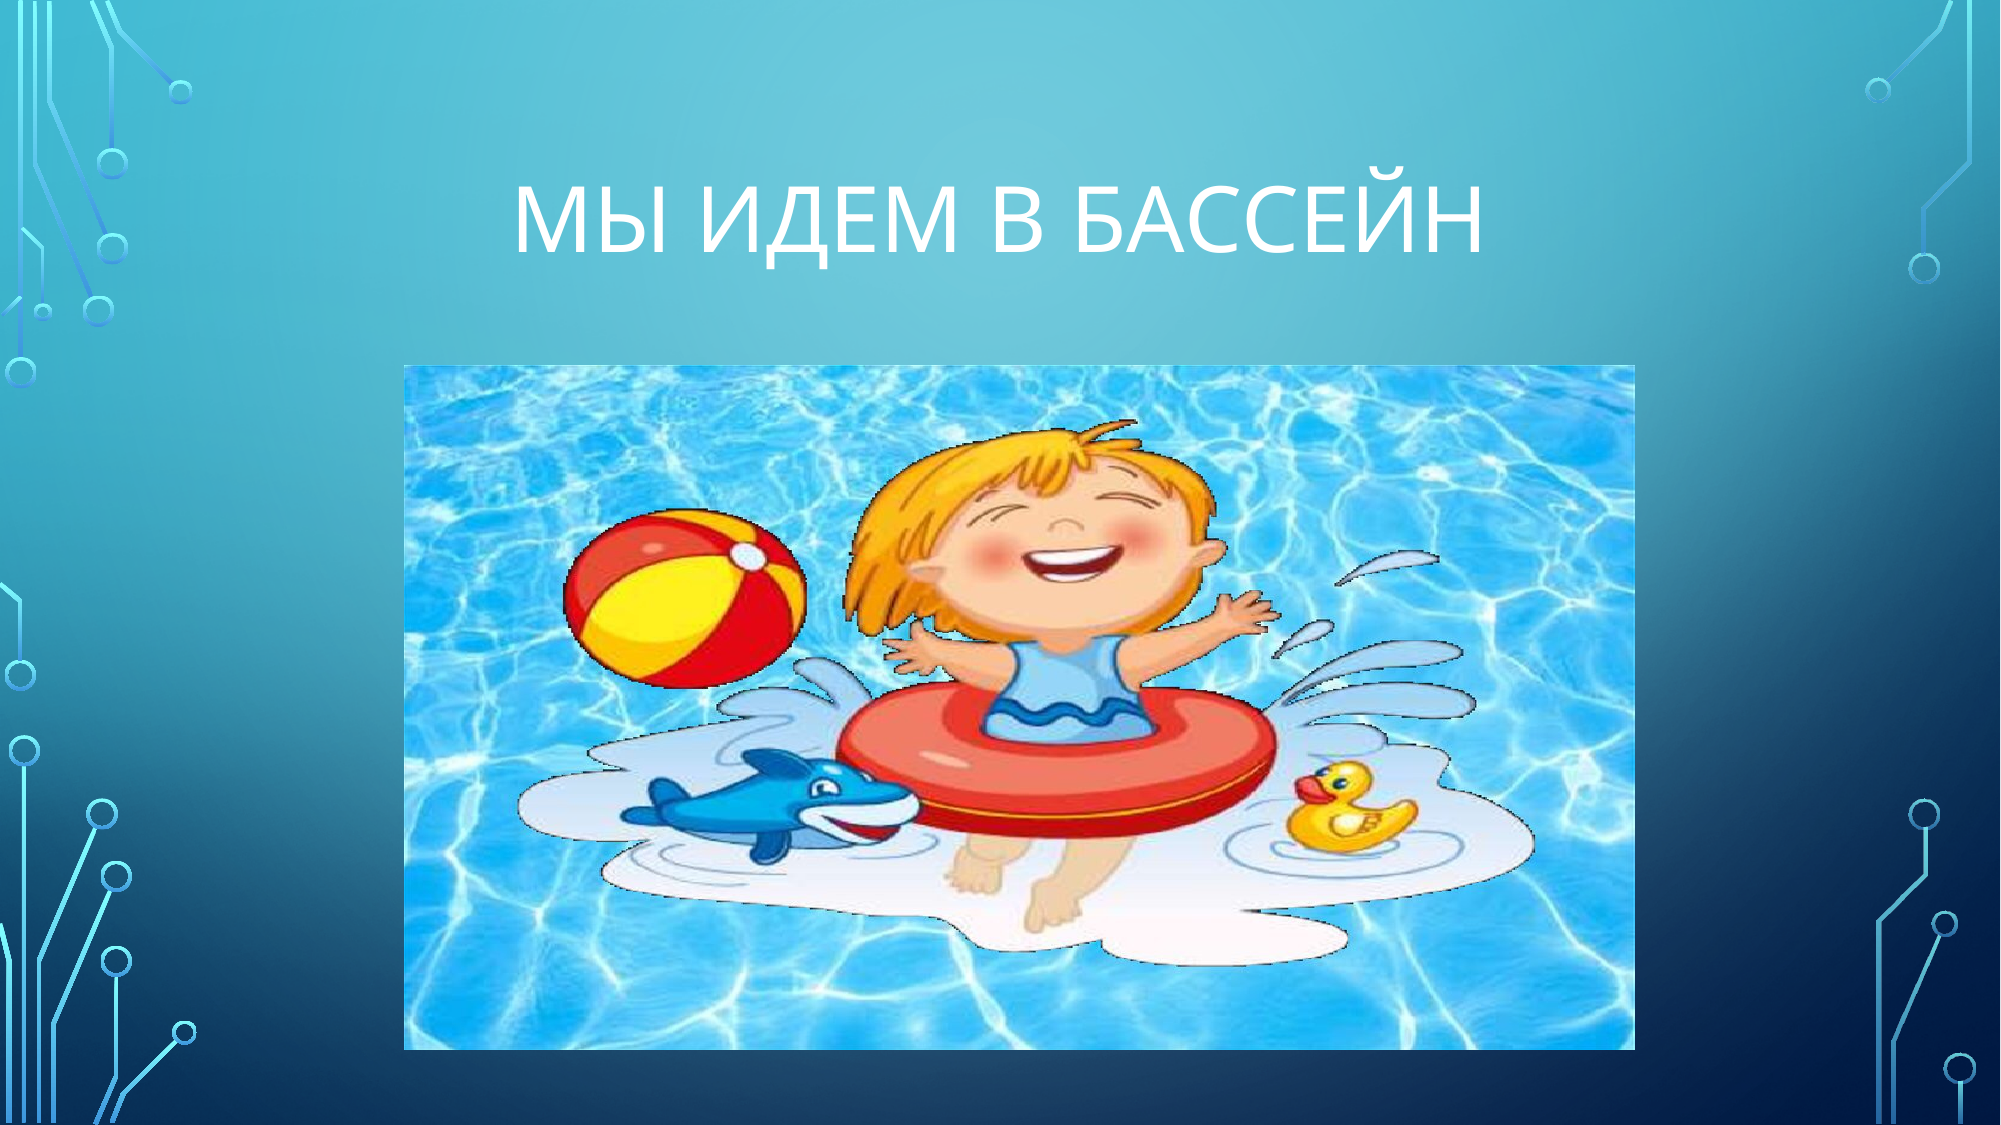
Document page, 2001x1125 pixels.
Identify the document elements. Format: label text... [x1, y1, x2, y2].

title Мы идем в бассейн [187, 101, 1813, 344]
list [404, 364, 1636, 1051]
